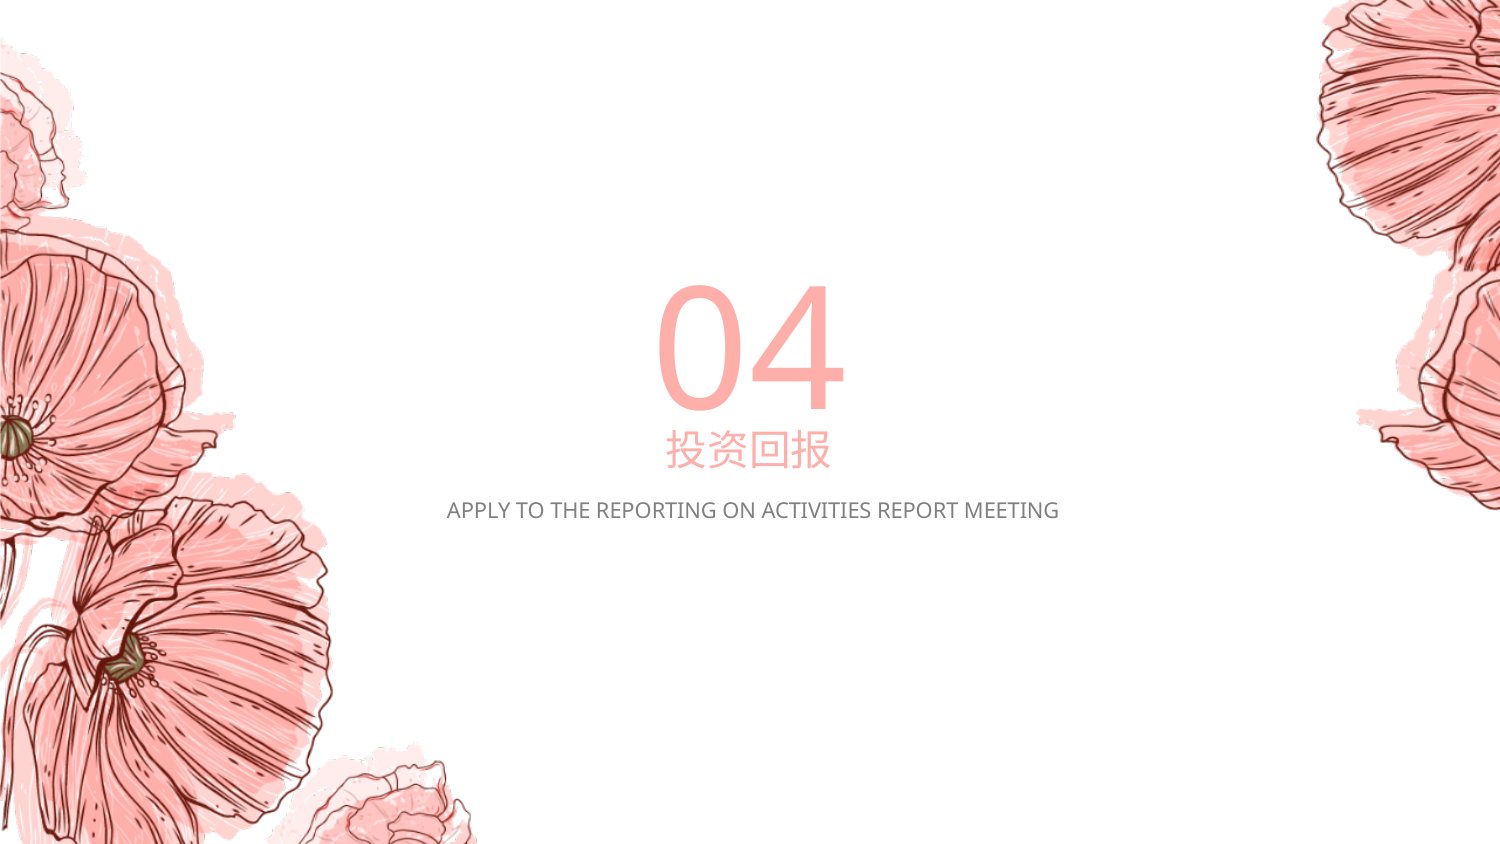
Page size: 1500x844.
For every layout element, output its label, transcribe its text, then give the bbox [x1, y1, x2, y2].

text_box Apply to the reporting on activities report meeting [502, 490, 1098, 528]
text_box 投资回报 [529, 417, 970, 479]
text_box 04 [640, 233, 858, 450]
picture [1257, 0, 1500, 541]
picture [0, 16, 498, 844]
